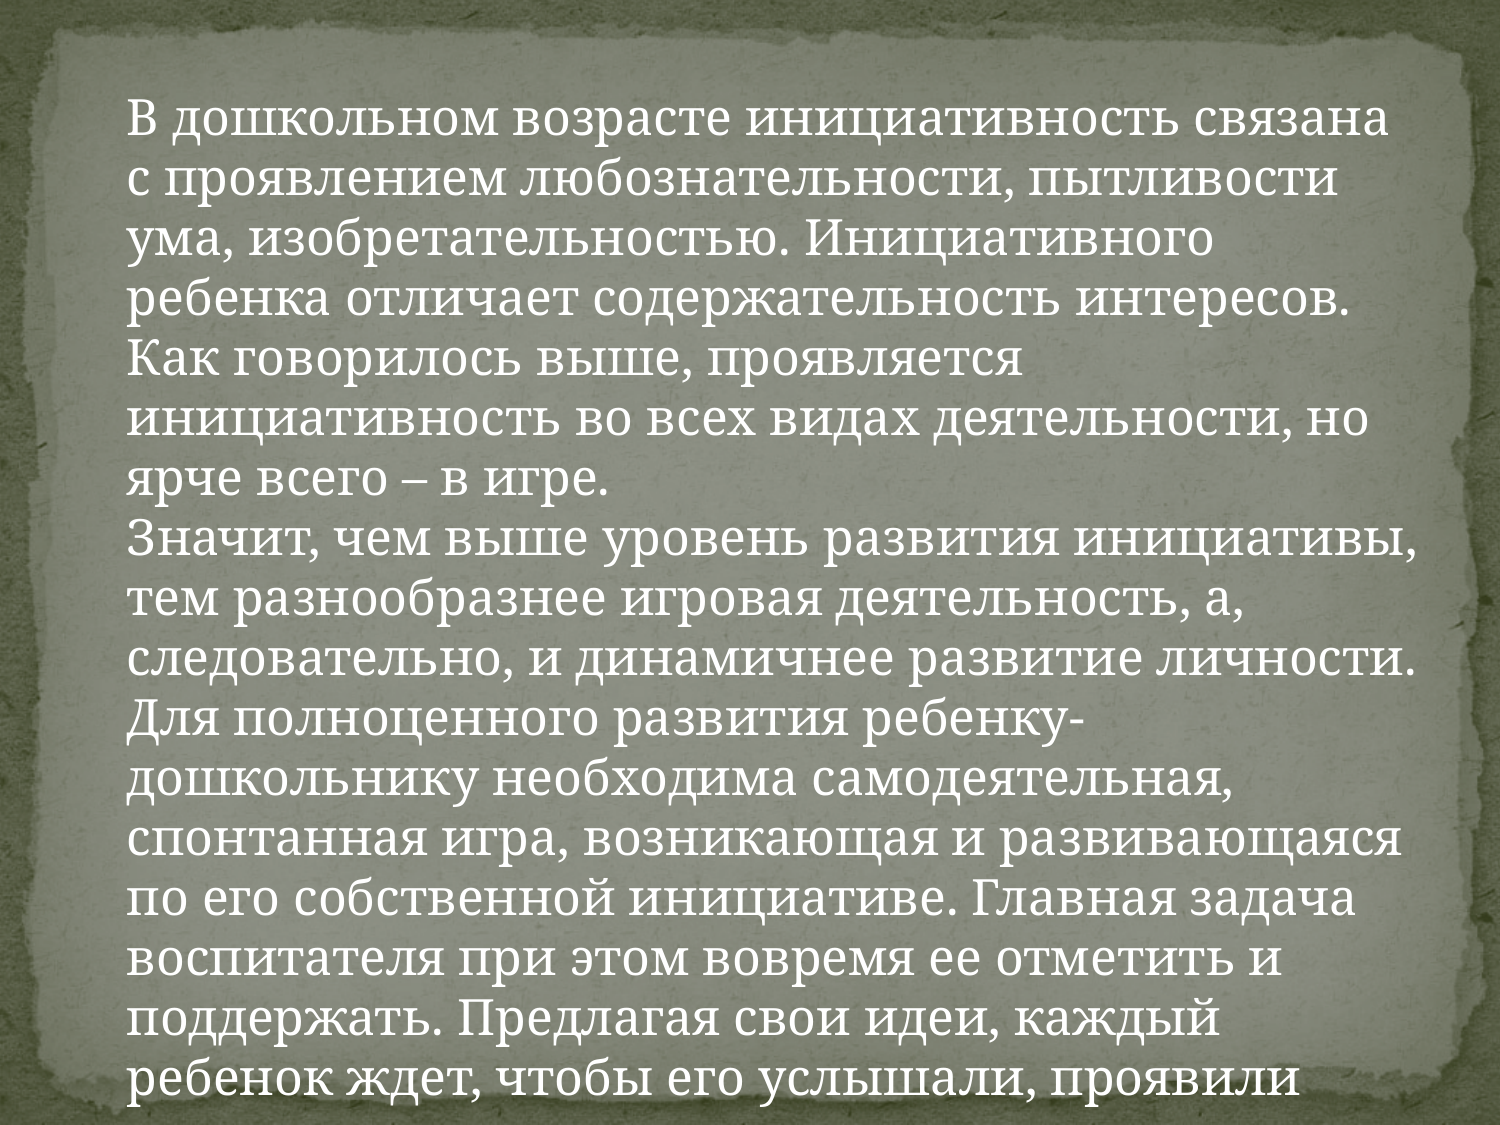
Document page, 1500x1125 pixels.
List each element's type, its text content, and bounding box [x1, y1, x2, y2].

text_box В дошкольном возрасте инициативность связана с проявлением любознательности, пытливости ума, изобретательностью. Инициативного ребенка отличает содержательность интересов. Как говорилось выше, проявляется инициативность во всех видах деятельности, но ярче всего – в игре. Значит, чем выше уровень развития инициативы, тем разнообразнее игровая деятельность, а, следовательно, и динамичнее развитие личности. Для полноценного развития ребенку-дошкольнику необходима самодеятельная, спонтанная игра, возникающая и развивающаяся по его собственной инициативе. Главная задача воспитателя при этом вовремя ее отметить и поддержать. Предлагая свои идеи, каждый ребенок ждет, чтобы его услышали, проявили интерес, поддержали. [112, 78, 1435, 1125]
